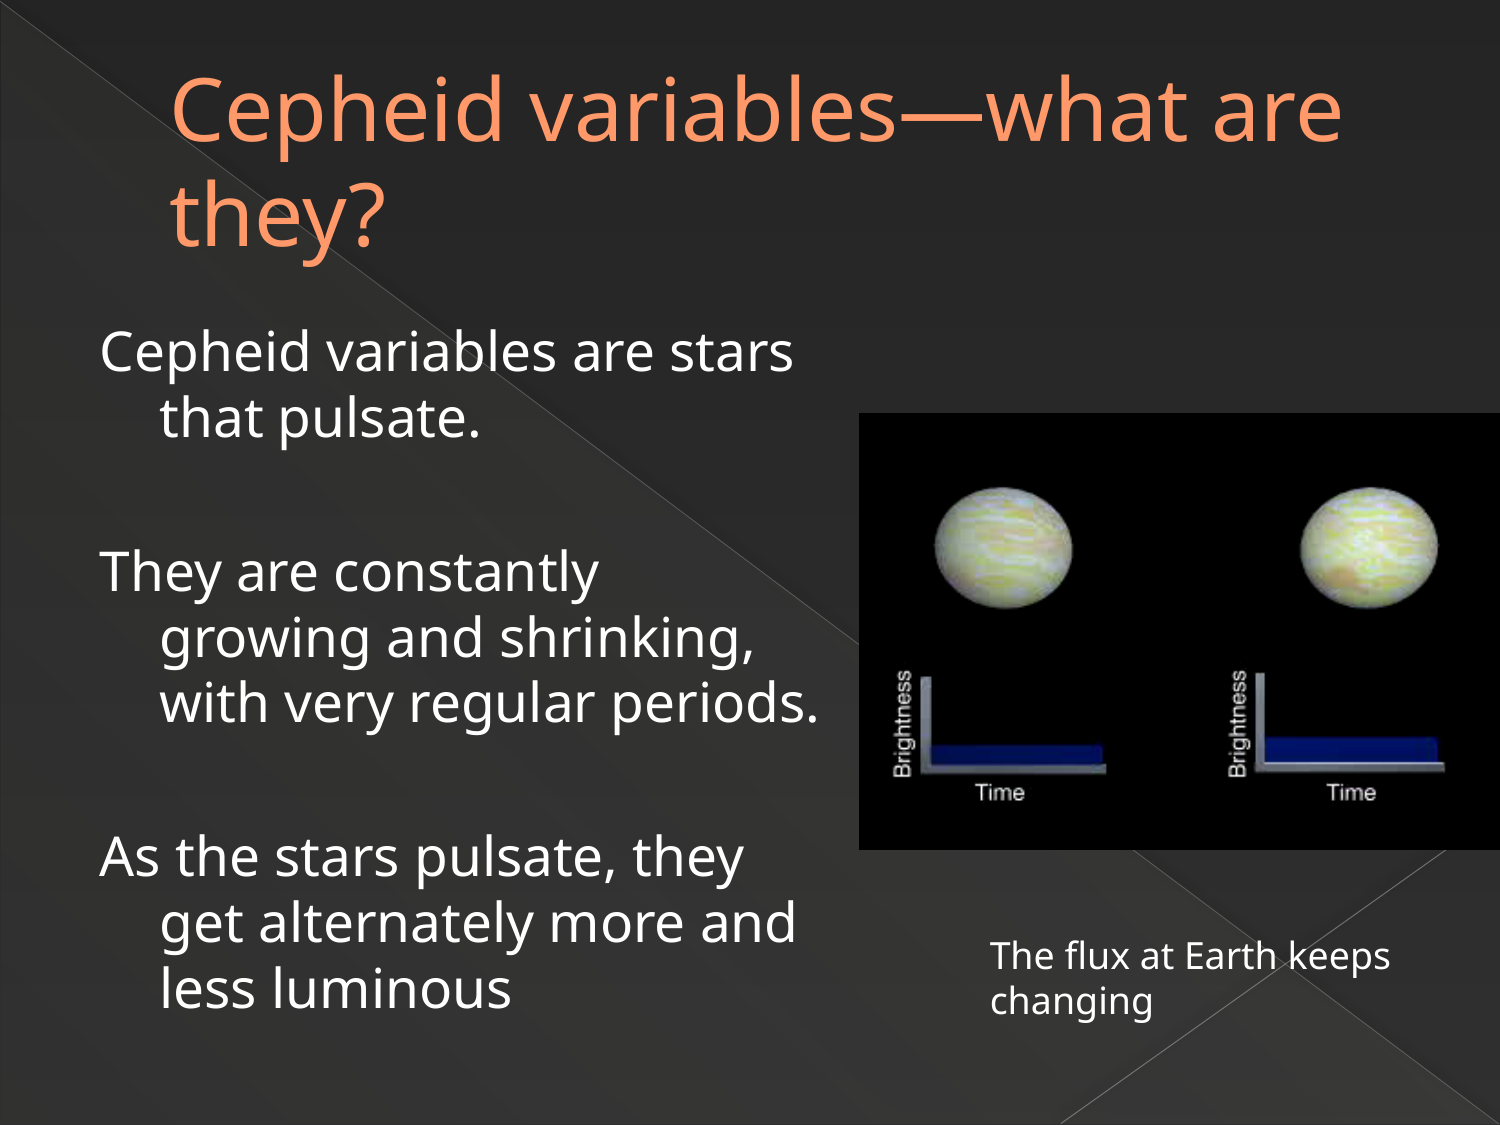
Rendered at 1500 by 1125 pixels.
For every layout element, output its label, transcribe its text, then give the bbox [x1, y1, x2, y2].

list Cepheid variables are stars that pulsate. They are constantly growing and shrinking, with very regular periods. As the stars pulsate, they get alternately more and less luminous [75, 308, 838, 1059]
title Cepheid variables—what are they? [75, 43, 1425, 274]
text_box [857, 412, 1500, 851]
text_box The flux at Earth keeps changing [974, 924, 1500, 1030]
